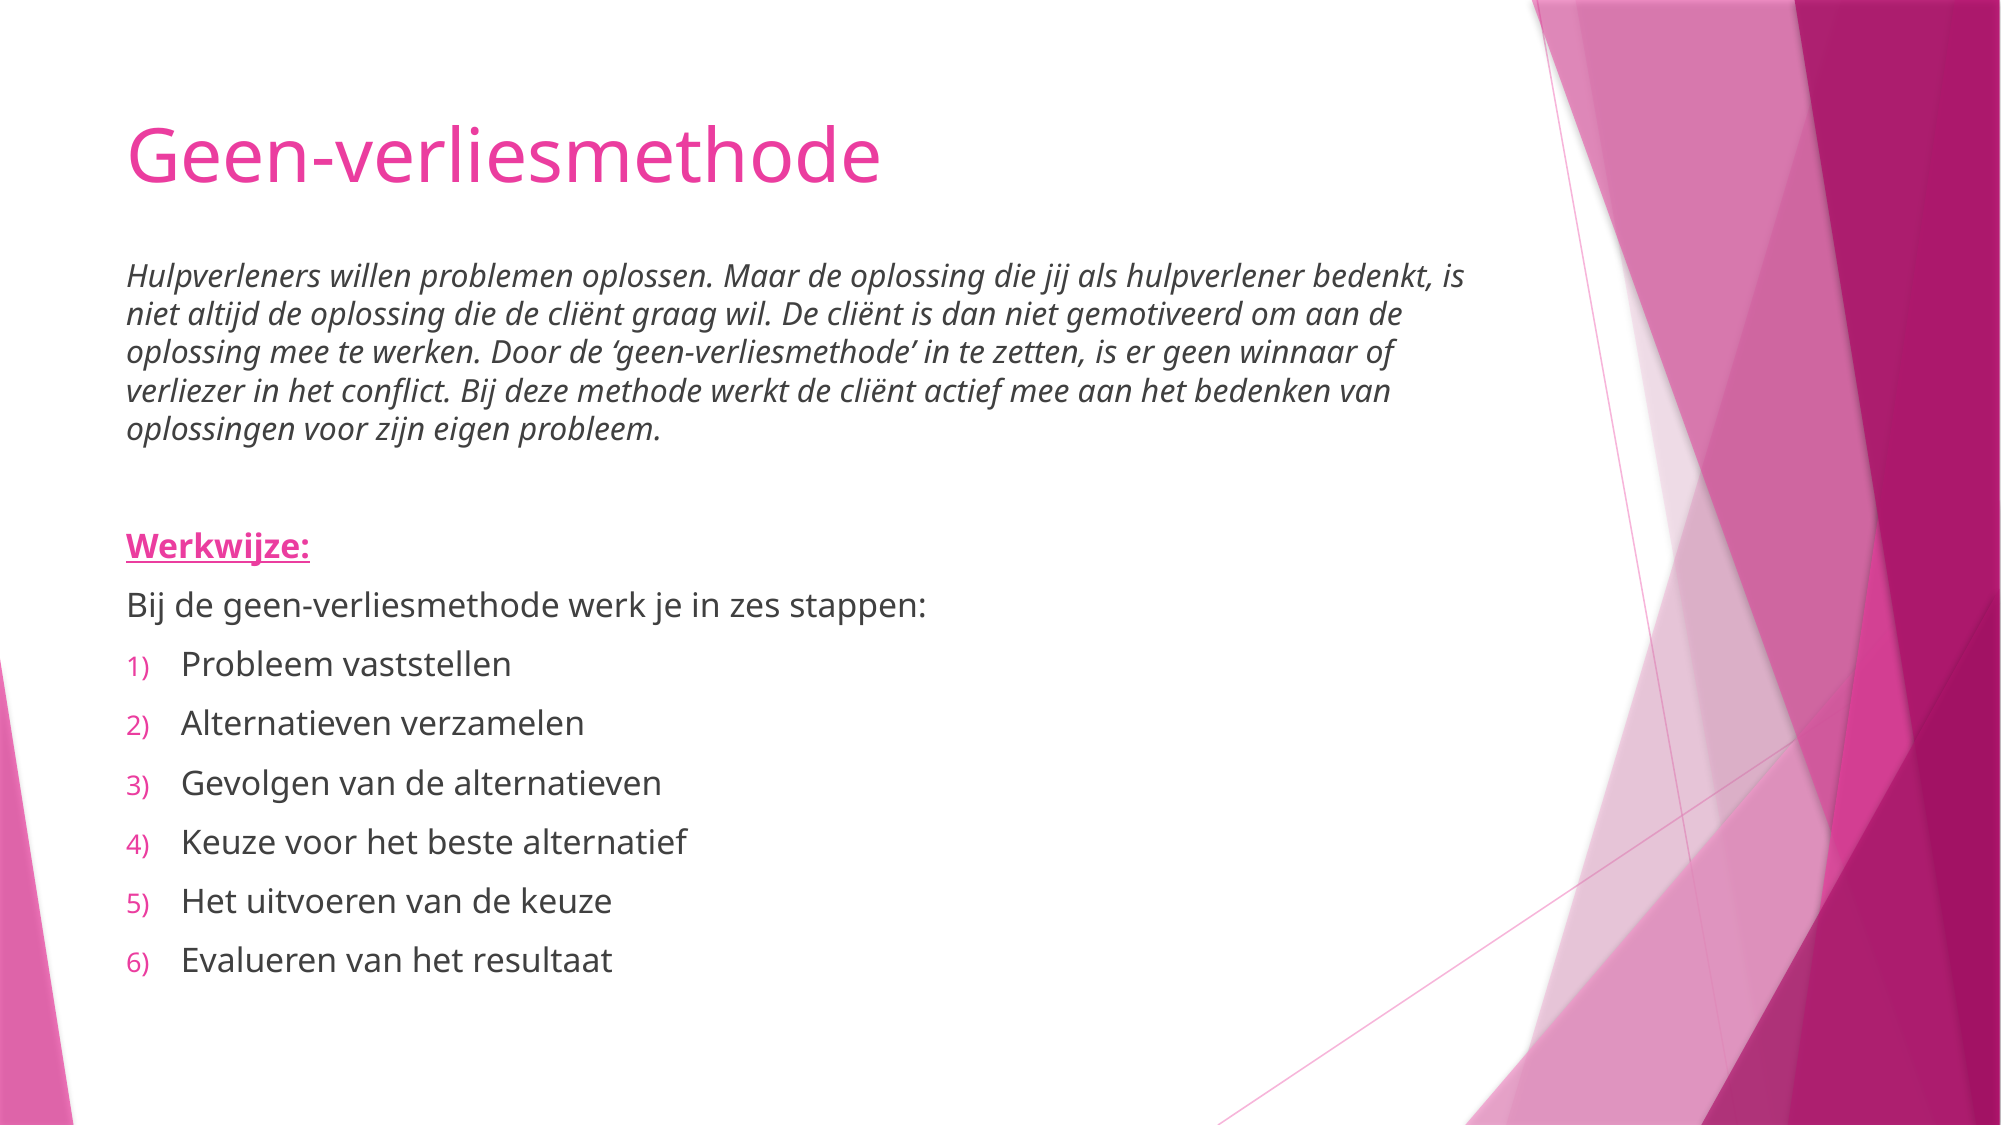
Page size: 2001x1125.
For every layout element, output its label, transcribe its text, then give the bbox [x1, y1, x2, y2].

title Geen-verliesmethode [111, 99, 1522, 247]
list Hulpverleners willen problemen oplossen. Maar de oplossing die jij als hulpverlener bedenkt, is niet altijd de oplossing die de cliënt graag wil. De cliënt is dan niet gemotiveerd om aan de oplossing mee te werken. Door de ‘geen-verliesmethode’ in te zetten, is er geen winnaar of verliezer in het conflict. Bij deze methode werkt de cliënt actief mee aan het bedenken van oplossingen voor zijn eigen probleem. Werkwijze: Bij de geen-verliesmethode werk je in zes stappen: Probleem vaststellen Alternatieven verzamelen Gevolgen van de alternatieven Keuze voor het beste alternatief Het uitvoeren van de keuze Evalueren van het resultaat [111, 247, 1522, 990]
